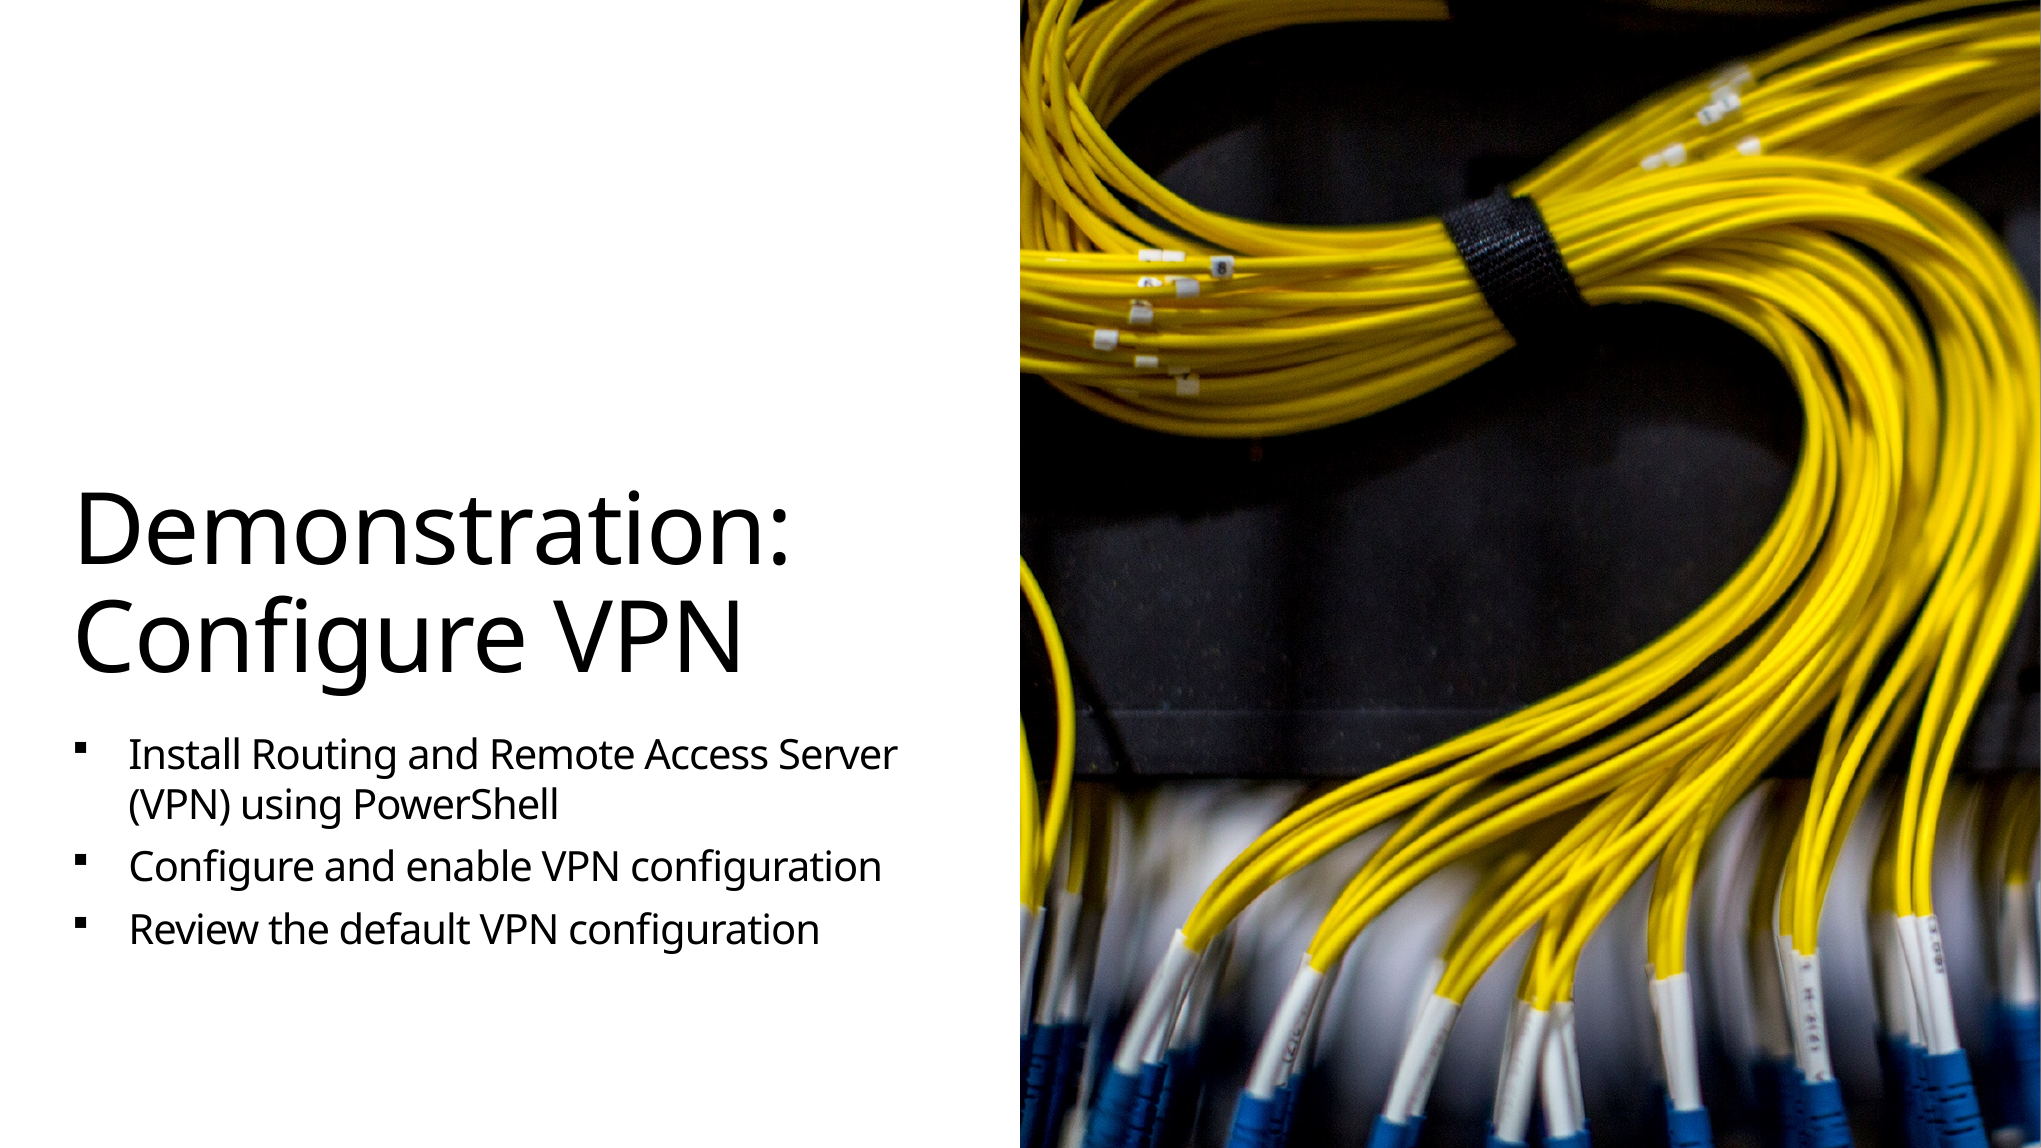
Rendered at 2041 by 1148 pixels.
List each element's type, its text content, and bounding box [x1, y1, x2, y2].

title Demonstration: Configure VPN [71, 424, 981, 725]
picture [1020, 0, 2041, 1148]
subtitle Install Routing and Remote Access Server (VPN) using PowerShell Configure and enable VPN configuration Review the default VPN configuration [71, 727, 981, 1005]
